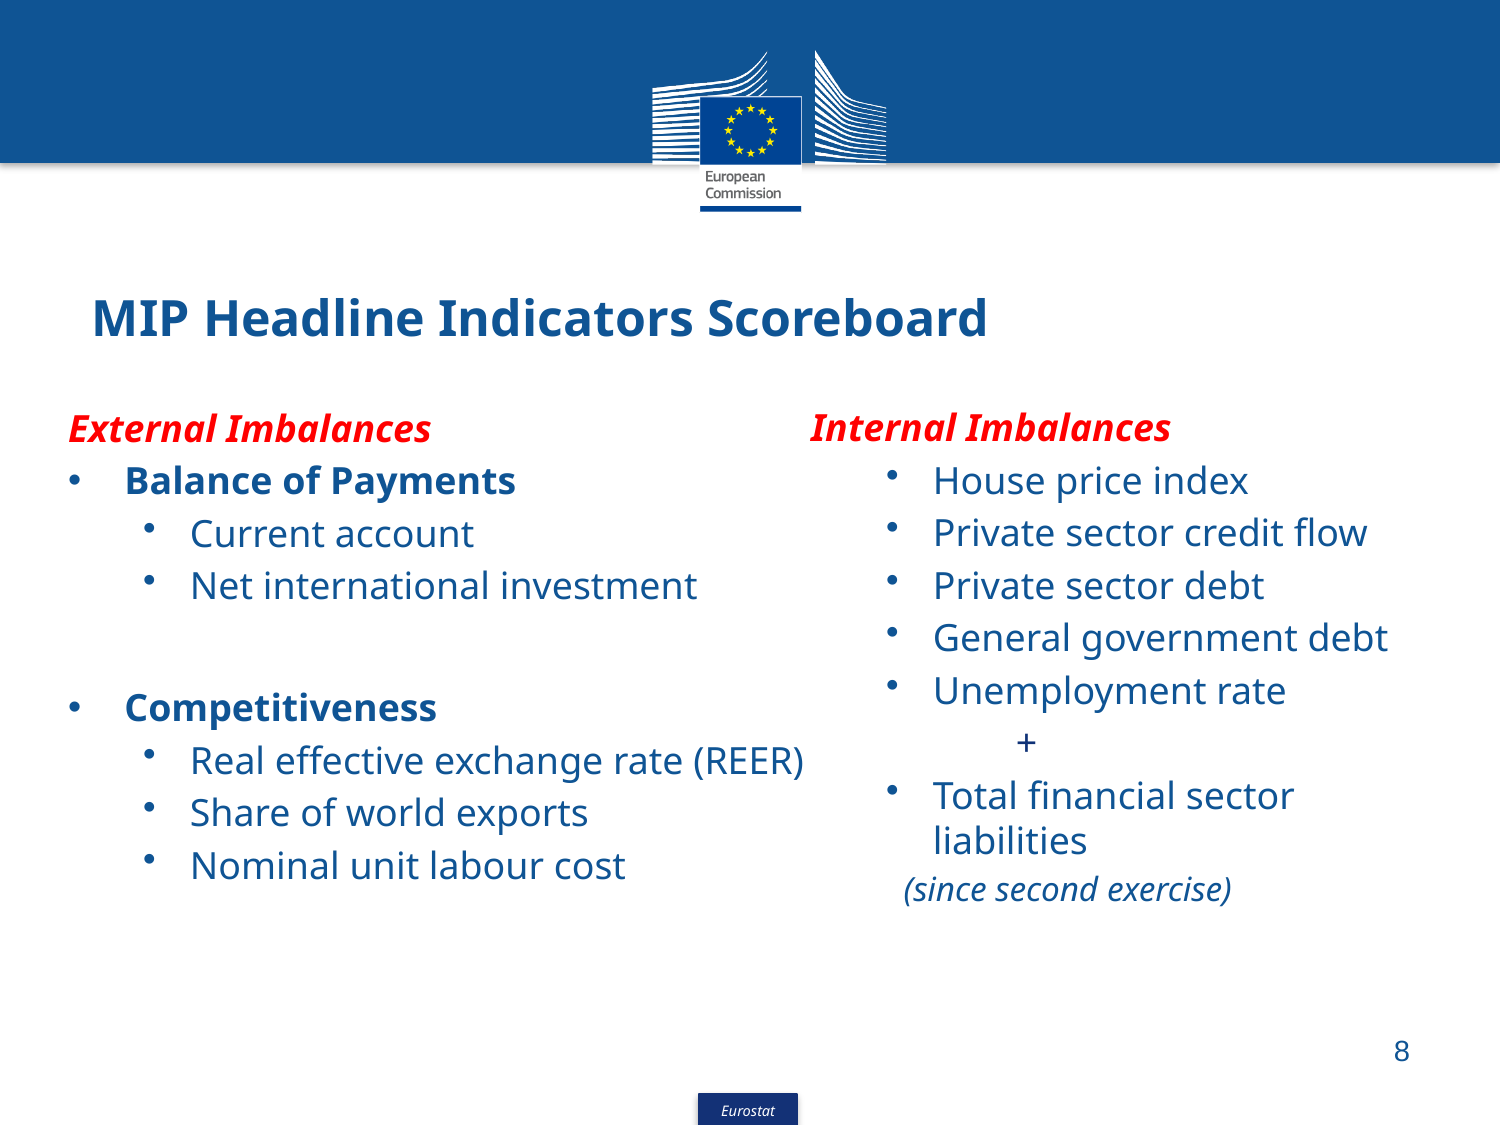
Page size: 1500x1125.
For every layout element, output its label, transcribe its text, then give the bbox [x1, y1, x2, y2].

slide_number 8 [1074, 1024, 1426, 1103]
text_box Internal Imbalances House price index Private sector credit flow Private sector debt General government debt Unemployment rate + Total financial sector liabilities (since second exercise) [796, 397, 1449, 964]
title MIP Headline Indicators Scoreboard [76, 240, 1427, 394]
list External Imbalances Balance of Payments Current account Net international investment Competitiveness Real effective exchange rate (REER) Share of world exports Nominal unit labour cost [53, 397, 1449, 994]
